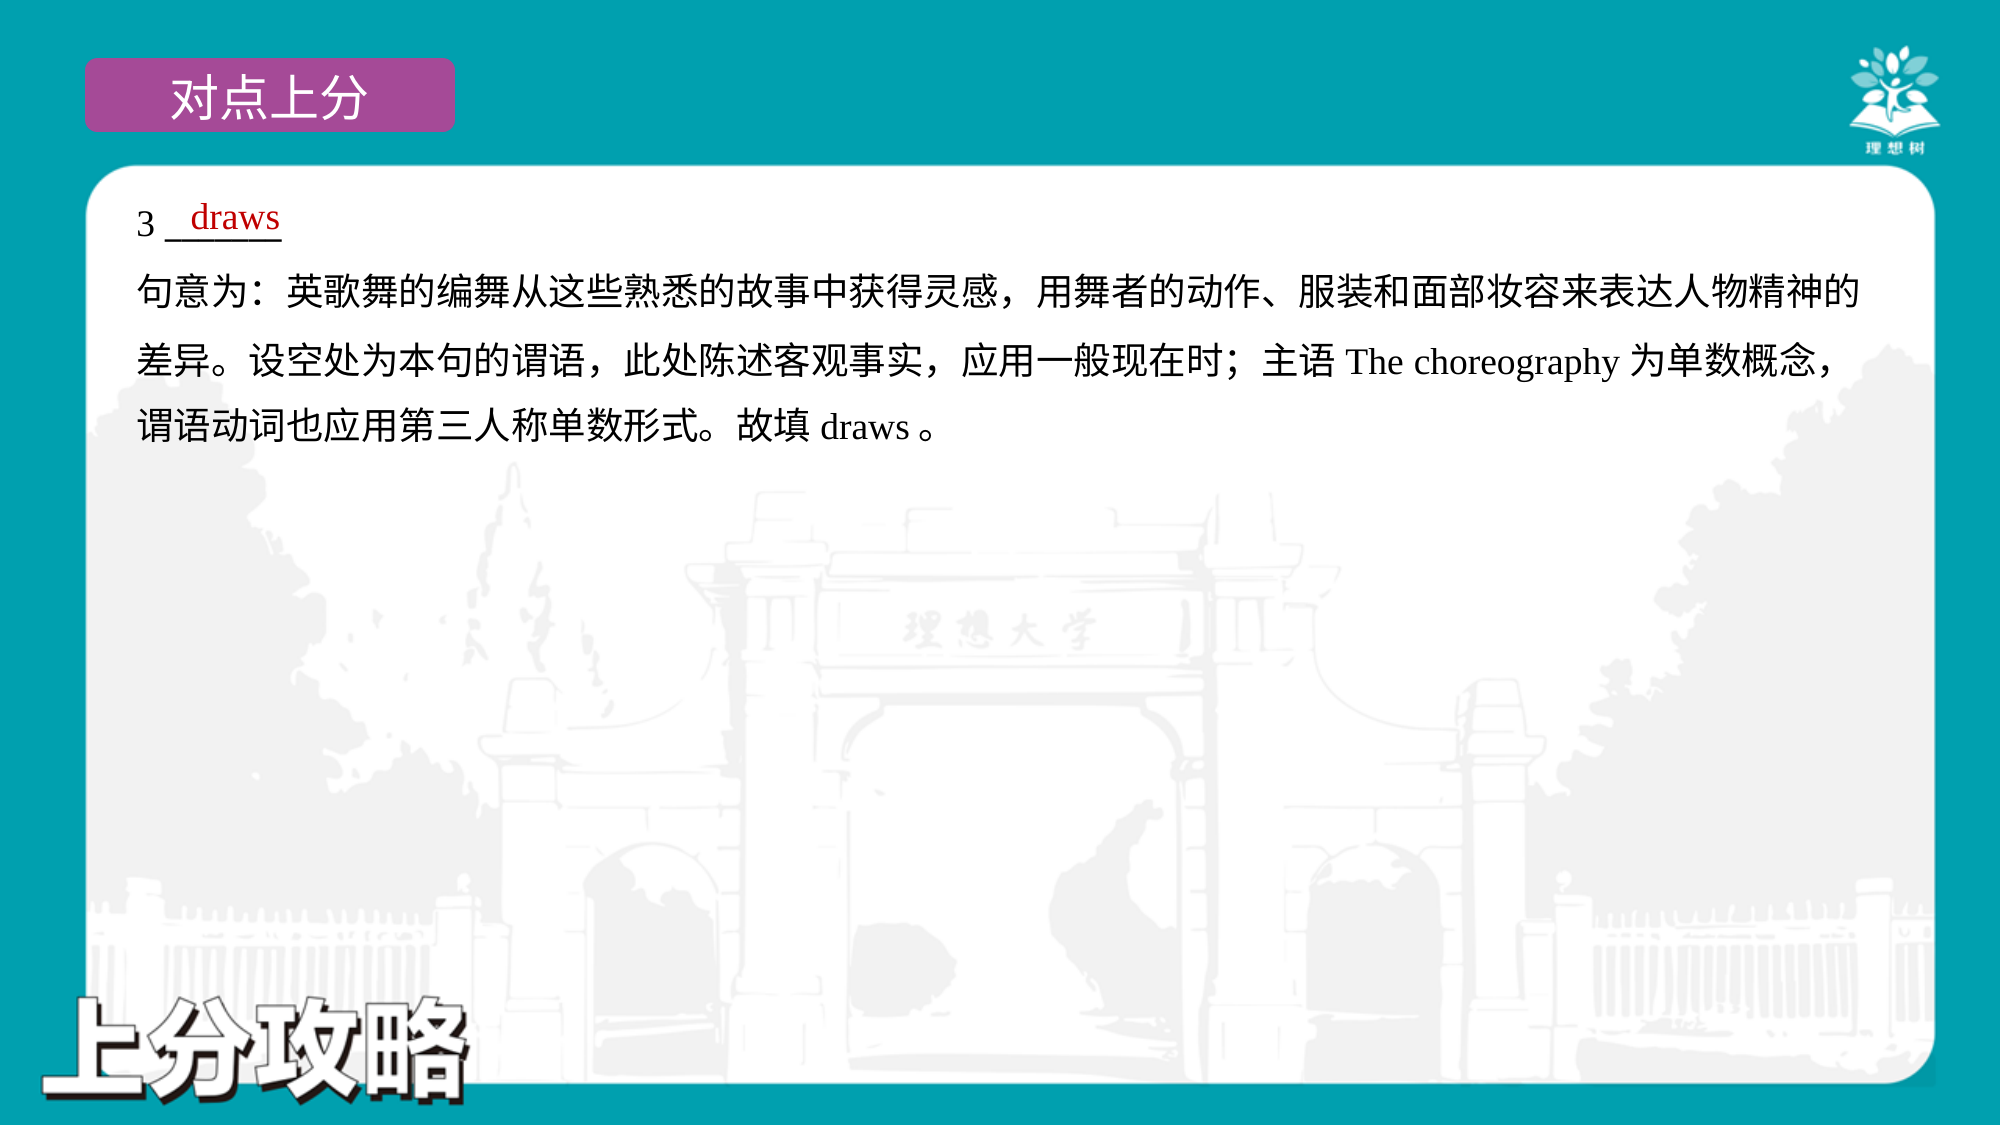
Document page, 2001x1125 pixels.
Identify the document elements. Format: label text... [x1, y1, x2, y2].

picture [0, 0, 2000, 1125]
text_box 句意为：英歌舞的编舞从这些熟悉的故事中获得灵感，用舞者的动作、服装和面部妆容来表达人物精神的 差异。设空处为本句的谓语，此处陈述客观事实，应用一般现在时；主语The choreography为单数概念， 谓语动词也应用第三人称单数形式。故填draws。 [136, 244, 1865, 441]
text_box draws [176, 170, 294, 230]
text_box 3 _______ [136, 176, 1865, 237]
